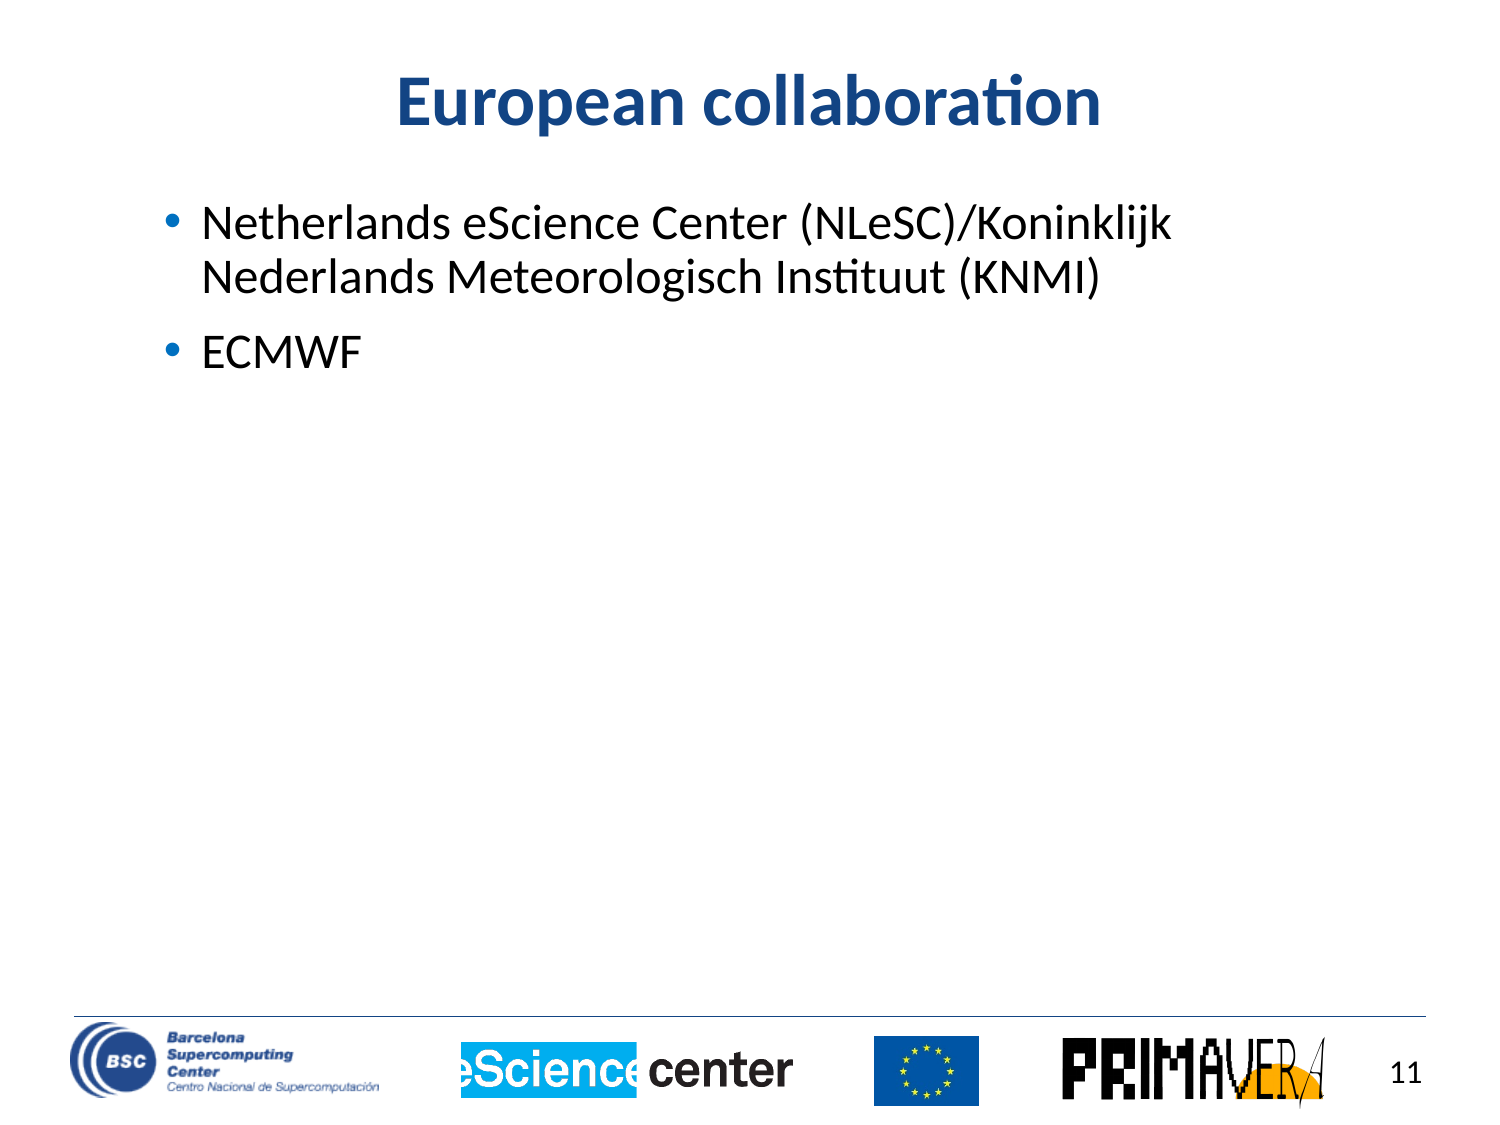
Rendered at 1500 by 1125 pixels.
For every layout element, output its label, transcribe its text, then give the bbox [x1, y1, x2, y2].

title European collaboration [192, 45, 1308, 159]
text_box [73, 1016, 1438, 1109]
list Netherlands eScience Center (NLeSC)/Koninklijk Nederlands Meteorologisch Instituut (KNMI) ECMWF [140, 166, 1360, 1006]
